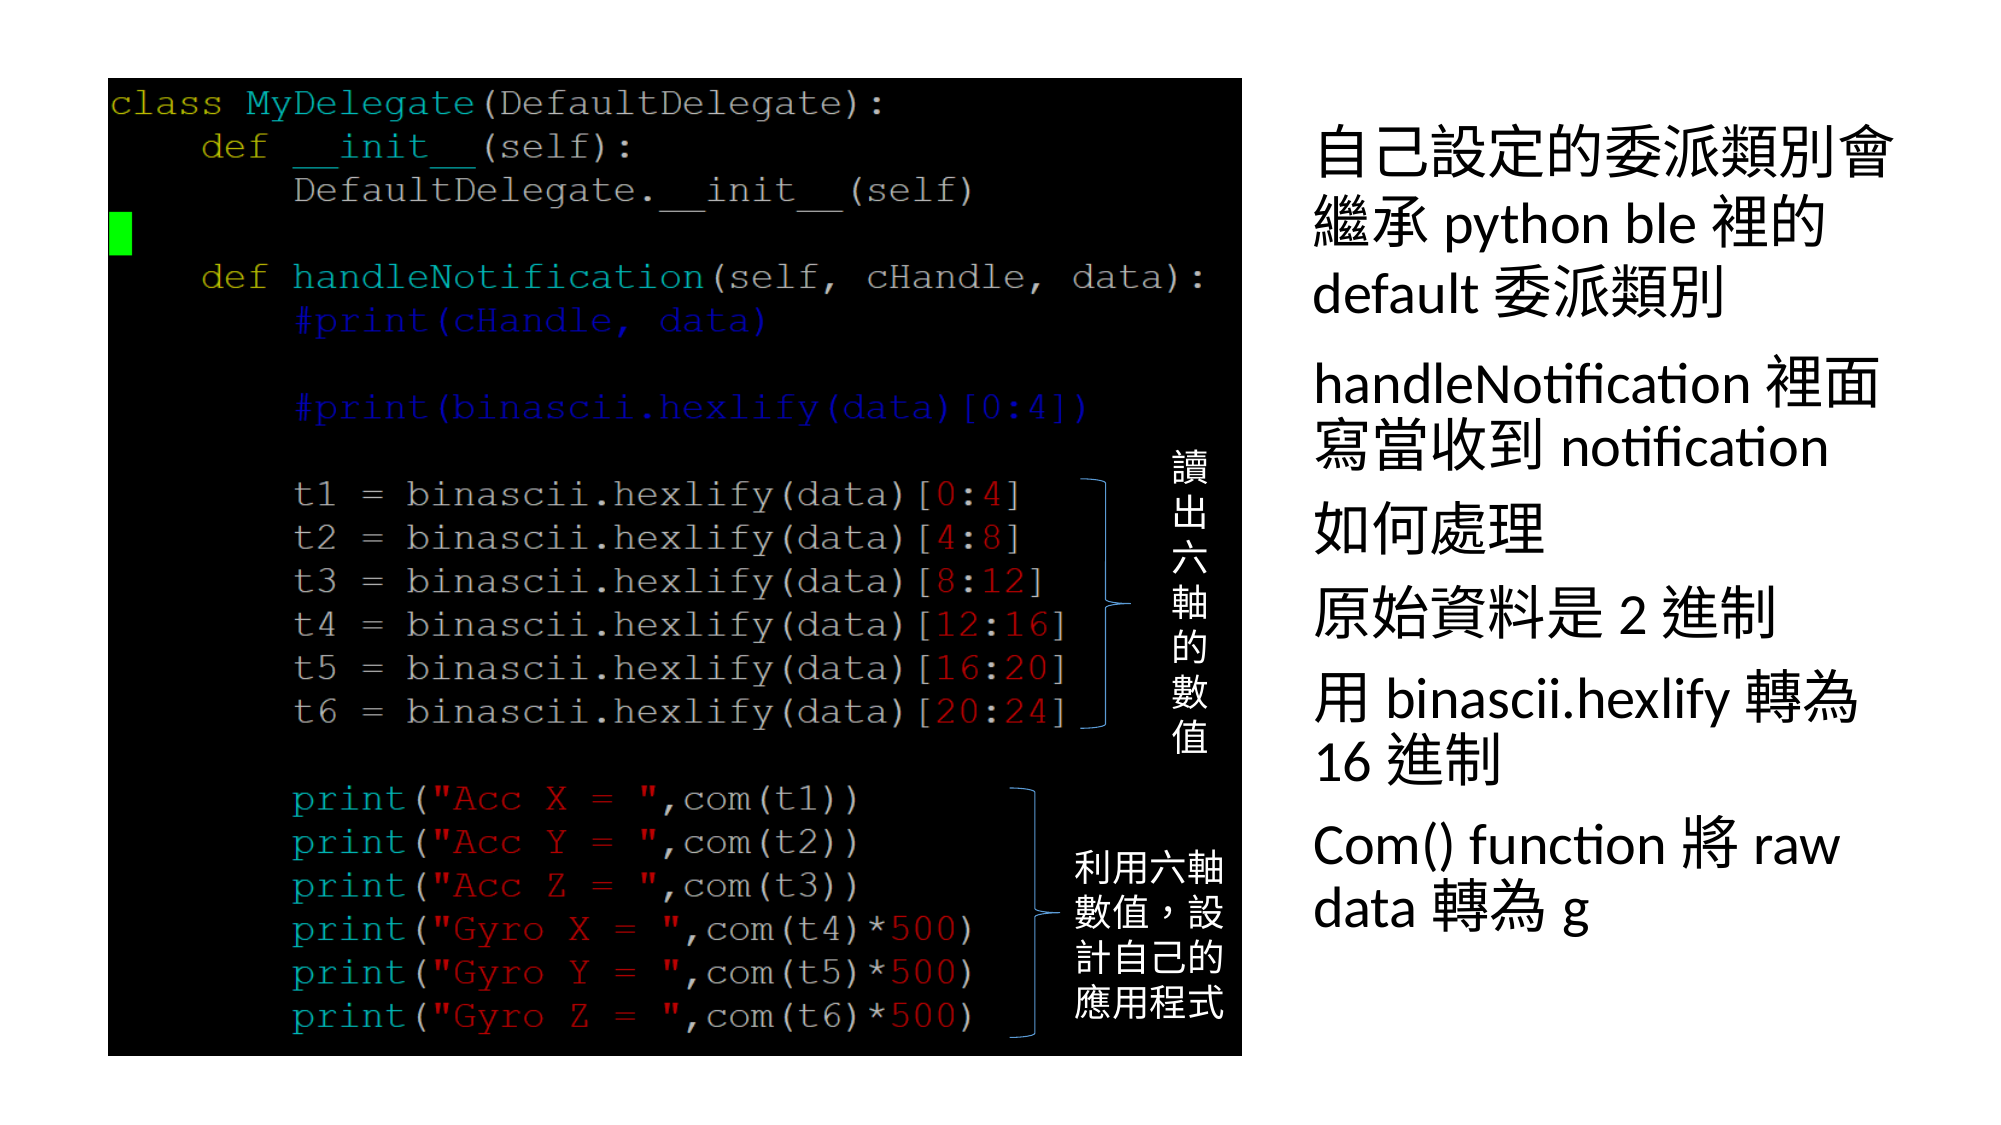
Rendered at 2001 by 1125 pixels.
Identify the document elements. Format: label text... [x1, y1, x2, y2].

picture [108, 78, 1242, 1056]
text_box 自己設定的委派類別會繼承python ble裡的default委派類別 [1298, 107, 1931, 333]
list handleNotification裡面寫當收到notification 如何處理 原始資料是2進制 用binascii.hexlify轉為16進制 Com() function將raw data轉為g [1298, 346, 1943, 1125]
